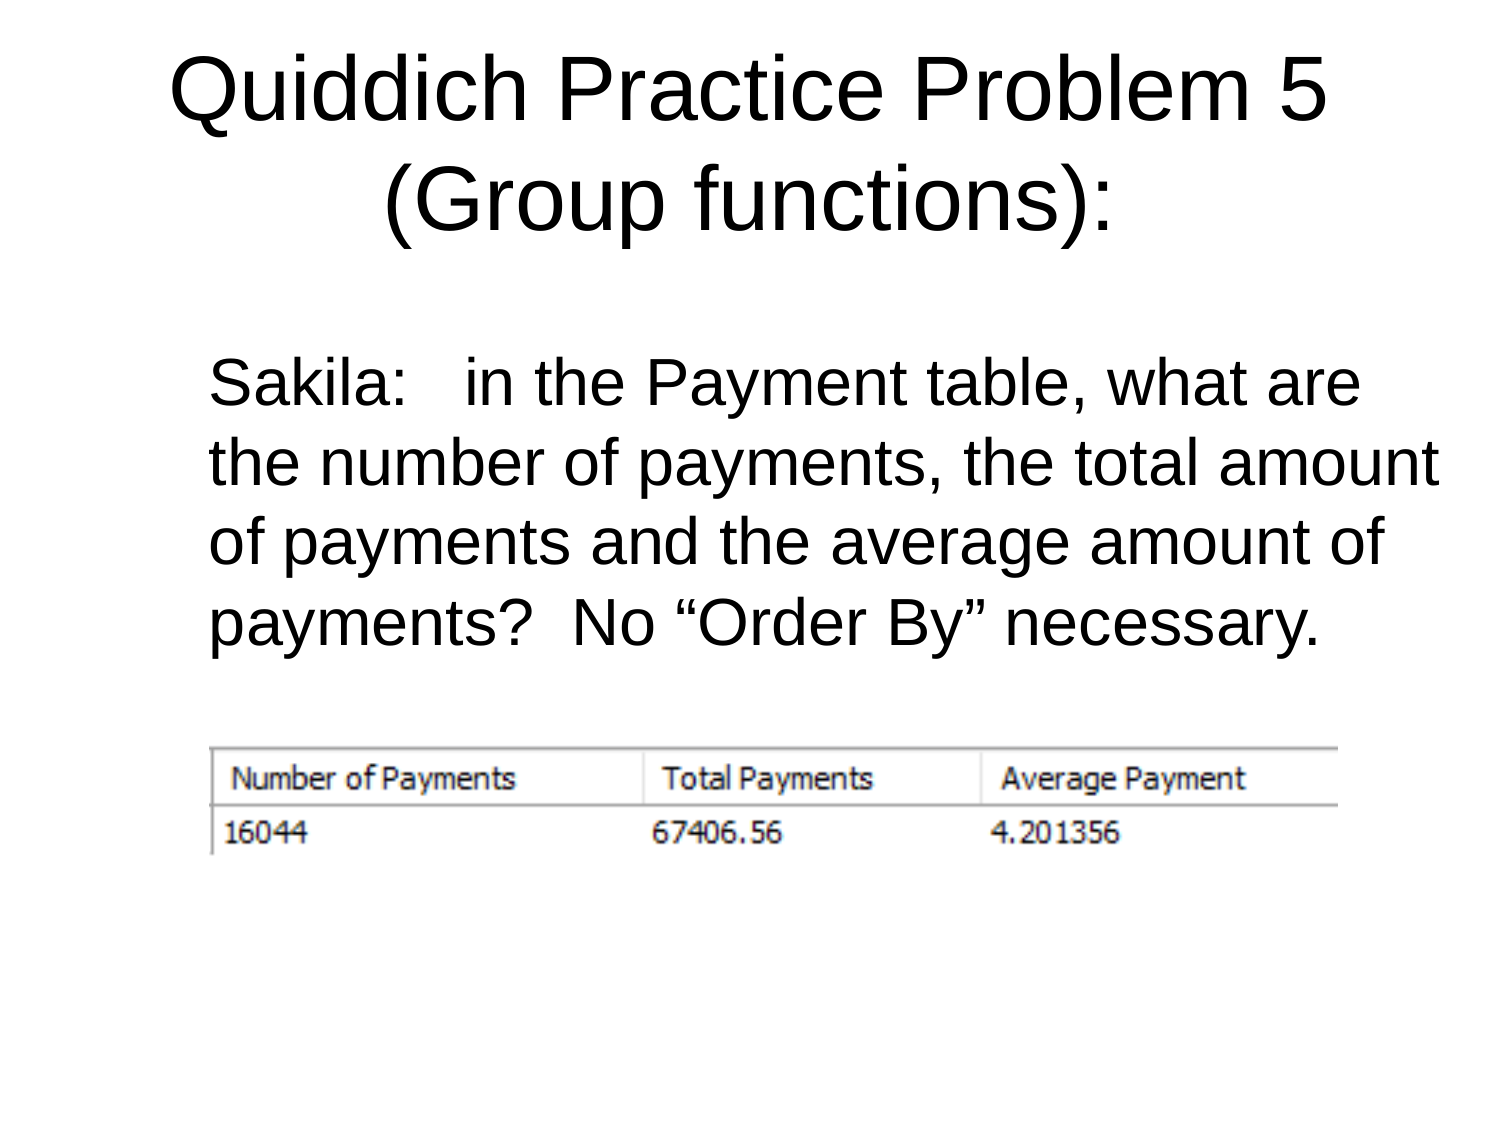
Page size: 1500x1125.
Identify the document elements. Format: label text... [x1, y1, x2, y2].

picture [209, 744, 1338, 868]
title Quiddich Practice Problem 5 (Group functions): [75, 45, 1425, 233]
list Sakila: in the Payment table, what are the number of payments, the total amount of payments and the average amount of payments? No “Order By” necessary. [193, 331, 1469, 650]
